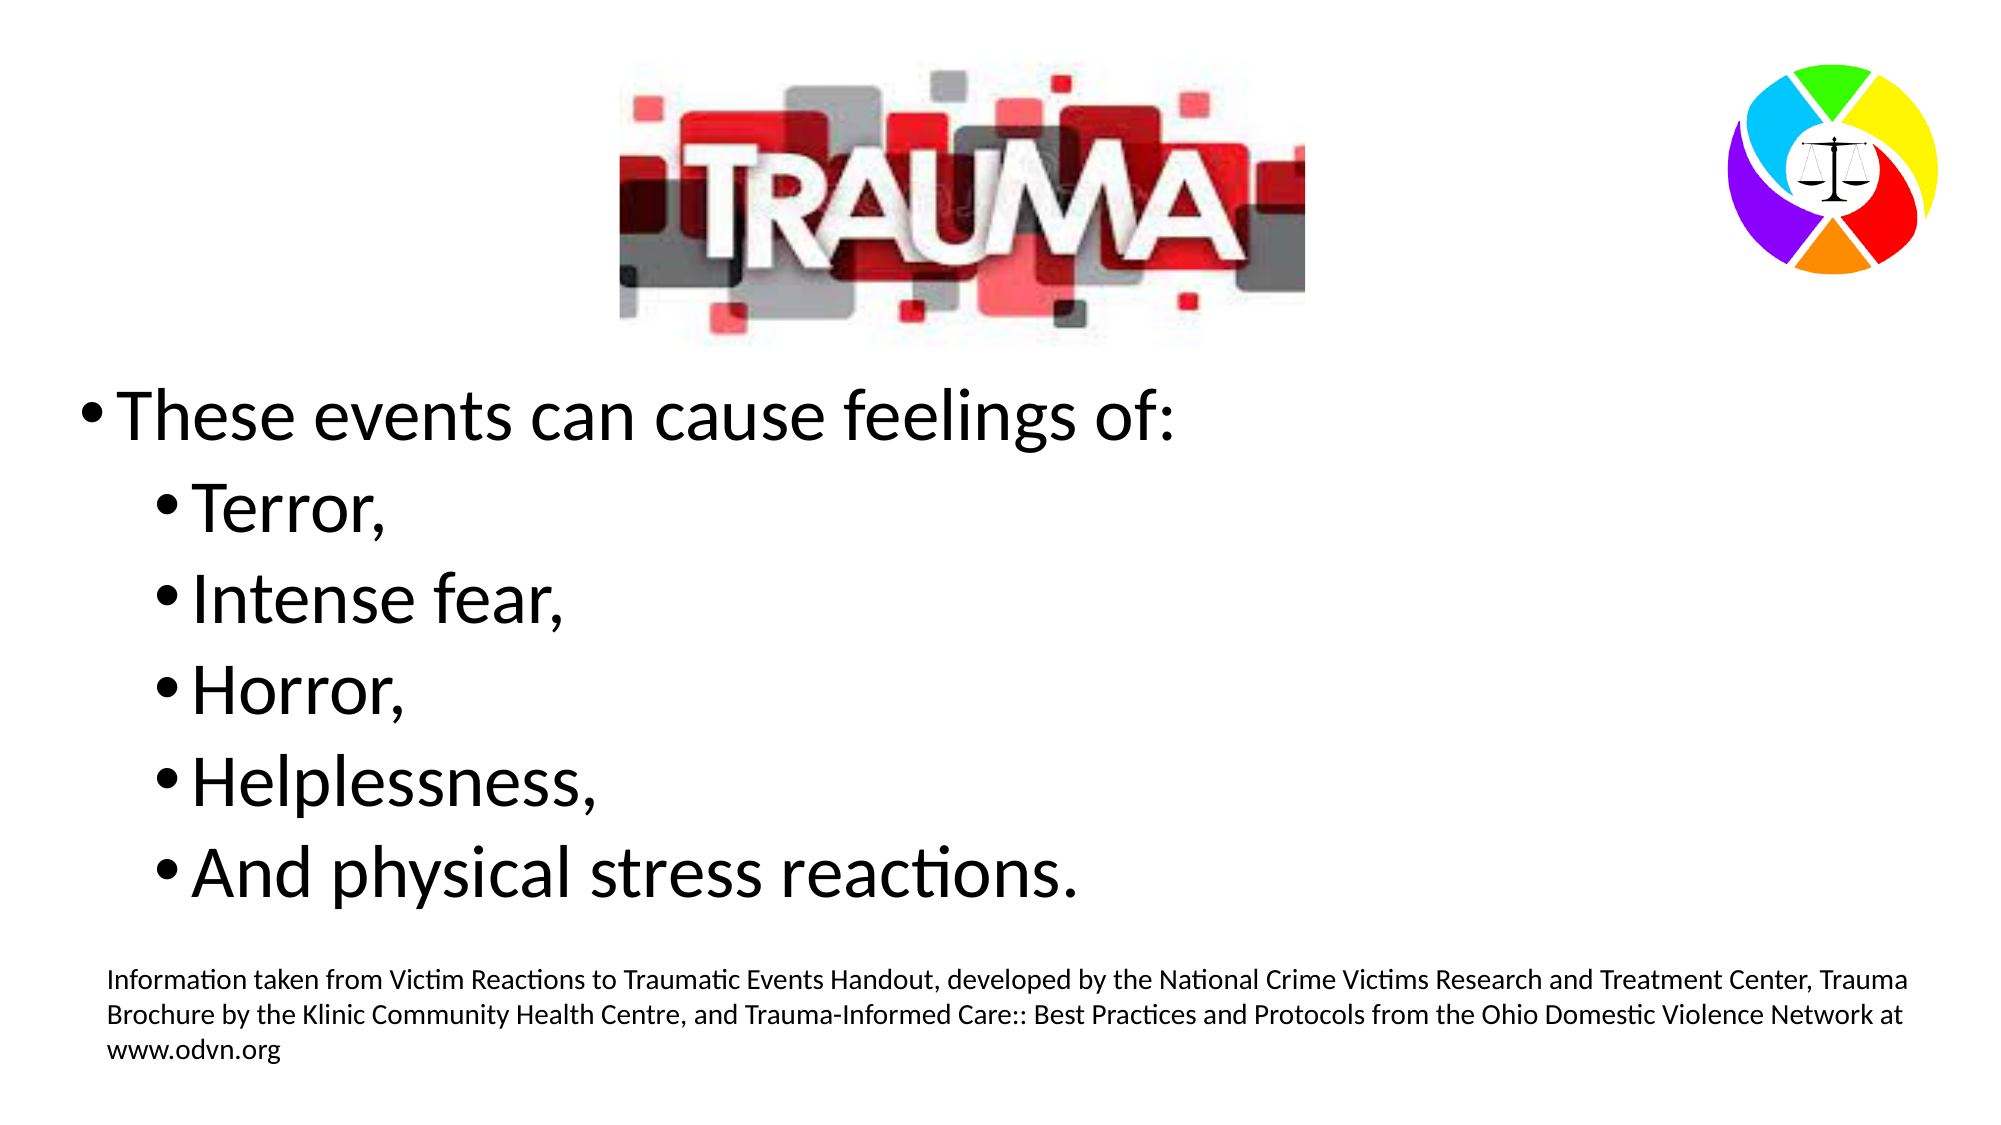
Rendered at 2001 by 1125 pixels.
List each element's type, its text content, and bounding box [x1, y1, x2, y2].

picture [1694, 29, 1973, 308]
picture [619, 23, 1306, 369]
text_box Information taken from Victim Reactions to Traumatic Events Handout, developed by the National Crime Victims Research and Treatment Center, Trauma Brochure by the Klinic Community Health Centre, and Trauma-Informed Care:: Best Practices and Protocols from the Ohio Domestic Violence Network at www.odvn.org [92, 952, 2000, 1073]
list These events can cause feelings of: Terror, Intense fear, Horror, Helplessness, And physical stress reactions. [64, 368, 1936, 1014]
